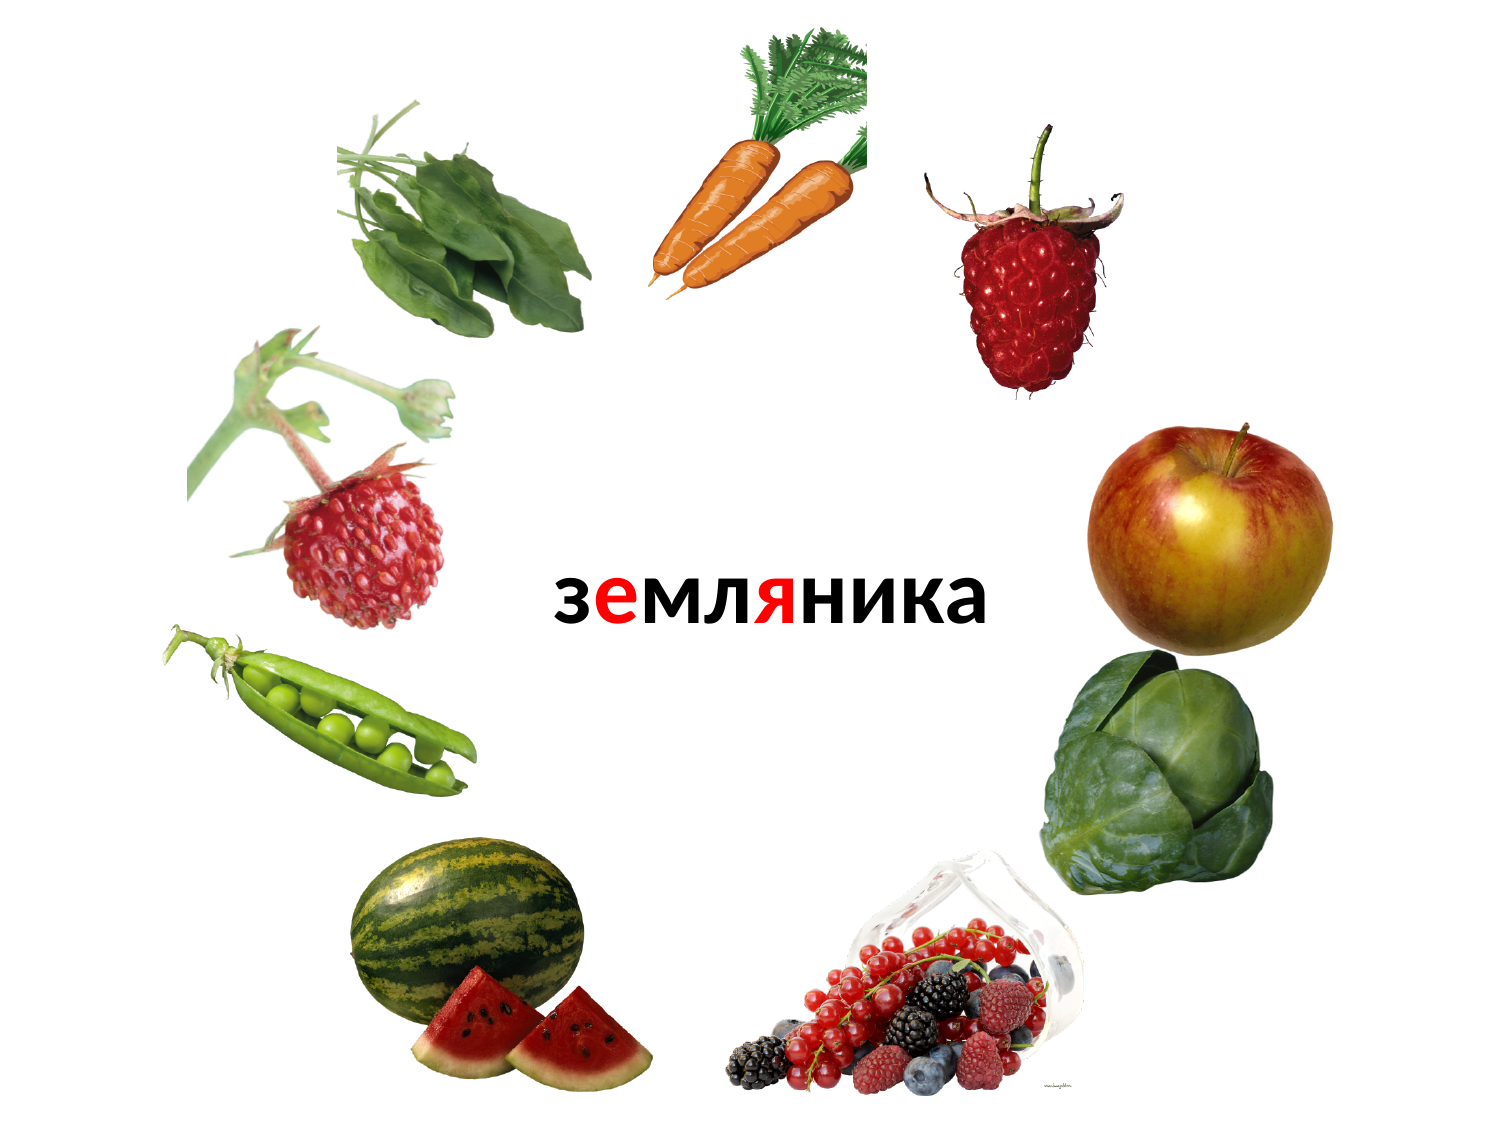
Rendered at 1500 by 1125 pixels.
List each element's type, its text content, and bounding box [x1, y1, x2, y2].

picture [924, 124, 1124, 401]
picture [724, 412, 1336, 1096]
picture [349, 837, 654, 1092]
picture [637, 24, 867, 301]
text_box земляника [539, 524, 1004, 650]
picture [162, 99, 592, 797]
